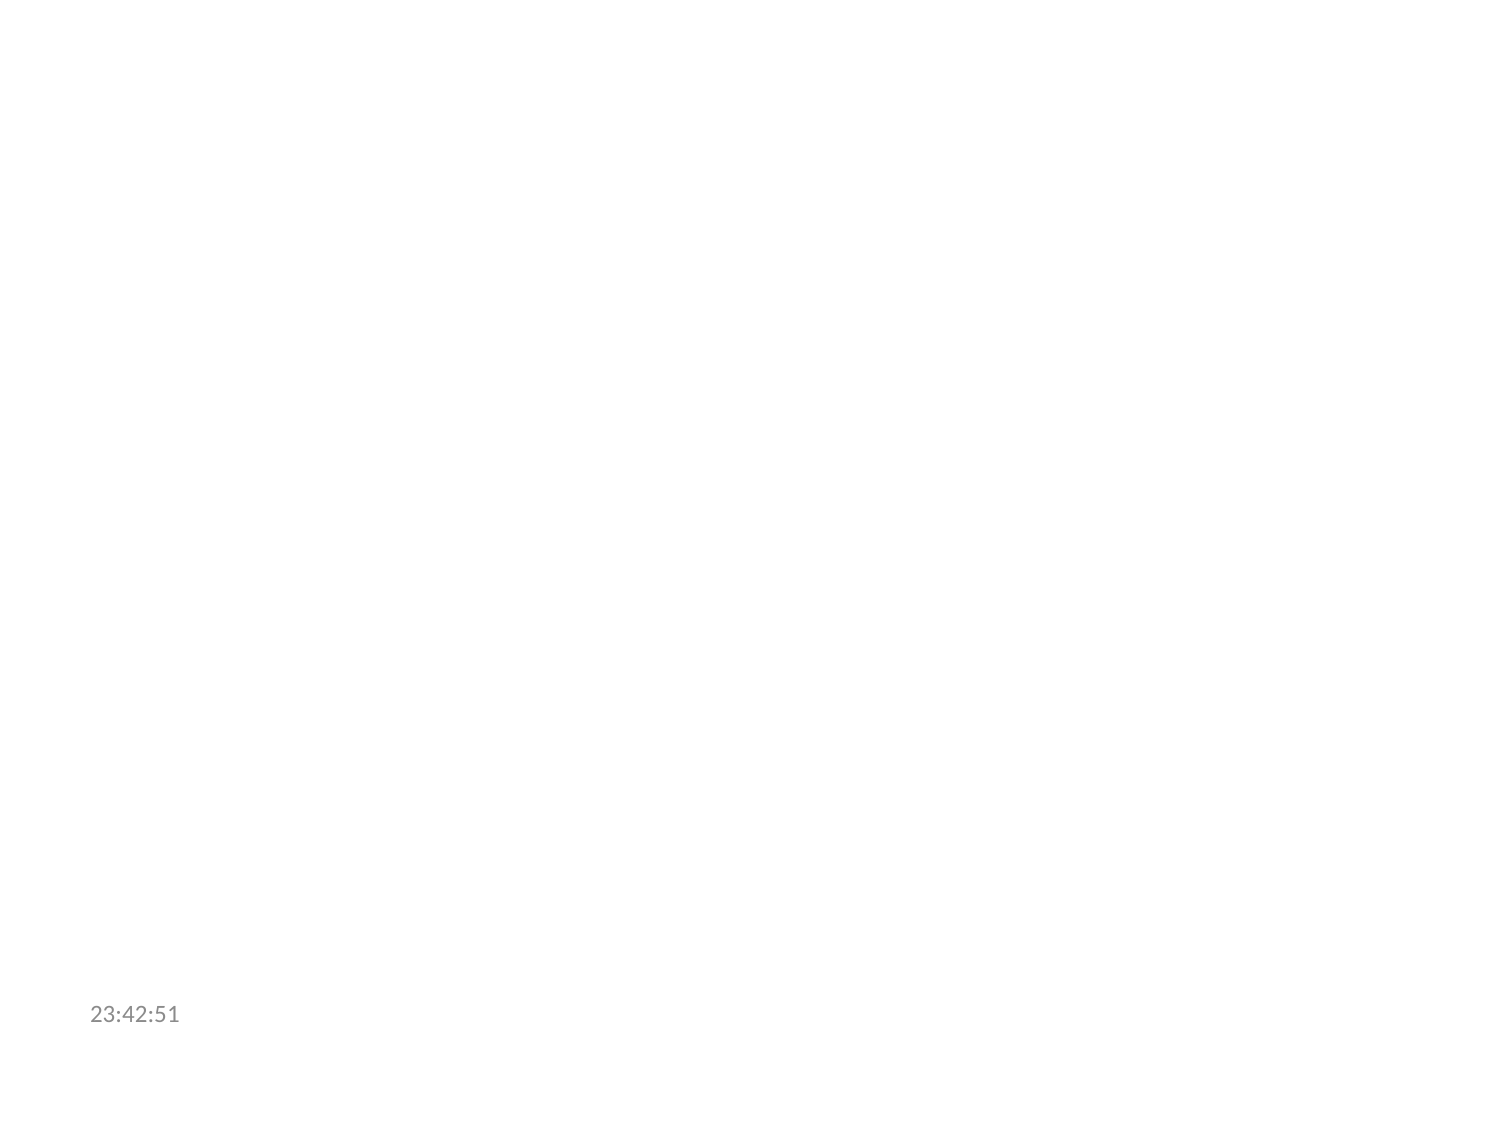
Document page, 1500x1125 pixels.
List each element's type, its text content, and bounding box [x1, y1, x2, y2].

text_box 15:35:09 [75, 982, 425, 1043]
